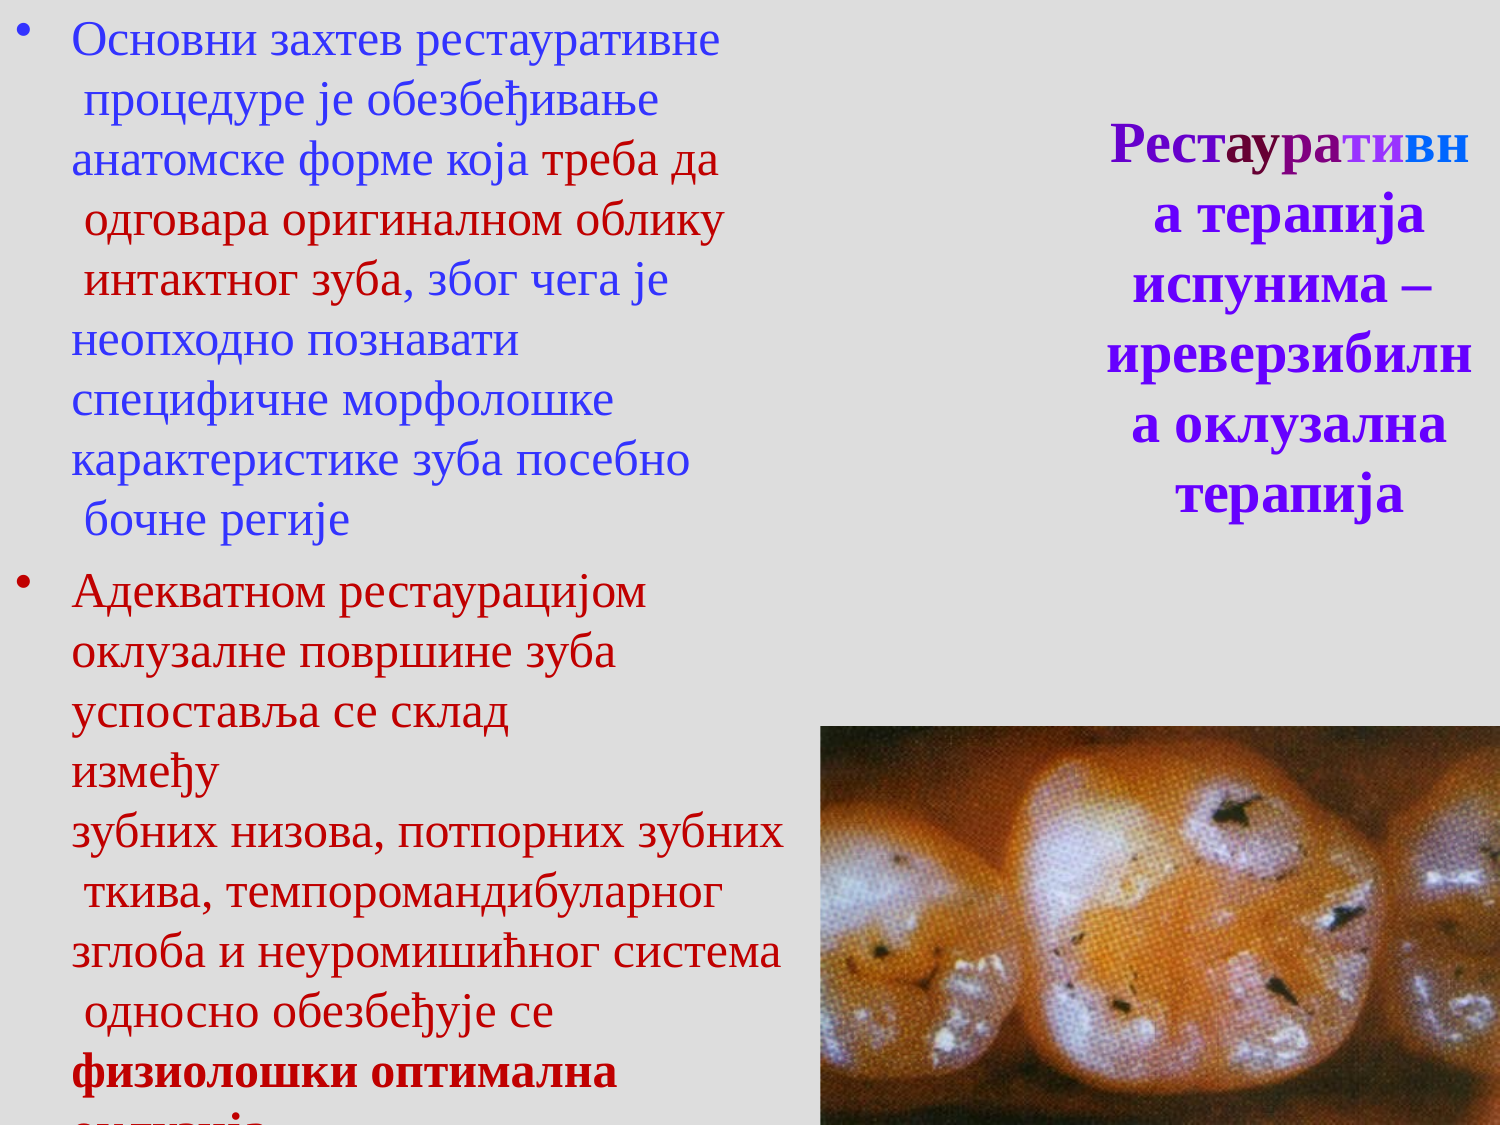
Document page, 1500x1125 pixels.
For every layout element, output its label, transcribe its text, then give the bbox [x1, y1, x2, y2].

text_box Основни захтев рестауративне процедуре је обезбеђивање анатомске форме која треба да одговара оригиналном облику интактног зуба, због чега је неопходно познавати специфичне морфолошке карактеристике зуба посебно бочне регије Адекватном рестаурацијом оклузалне површине зуба успоставља се склад између зубних низова, потпорних зубних ткива, темпоромандибуларног зглоба и неуромишићног система односно обезбеђује се физиолошки оптимална оклузија [12, 3, 795, 1125]
text_box [820, 726, 1500, 1125]
text_box Рестауративн а терапија испунима – иреверзибилн а оклузална терапија [1103, 102, 1475, 525]
